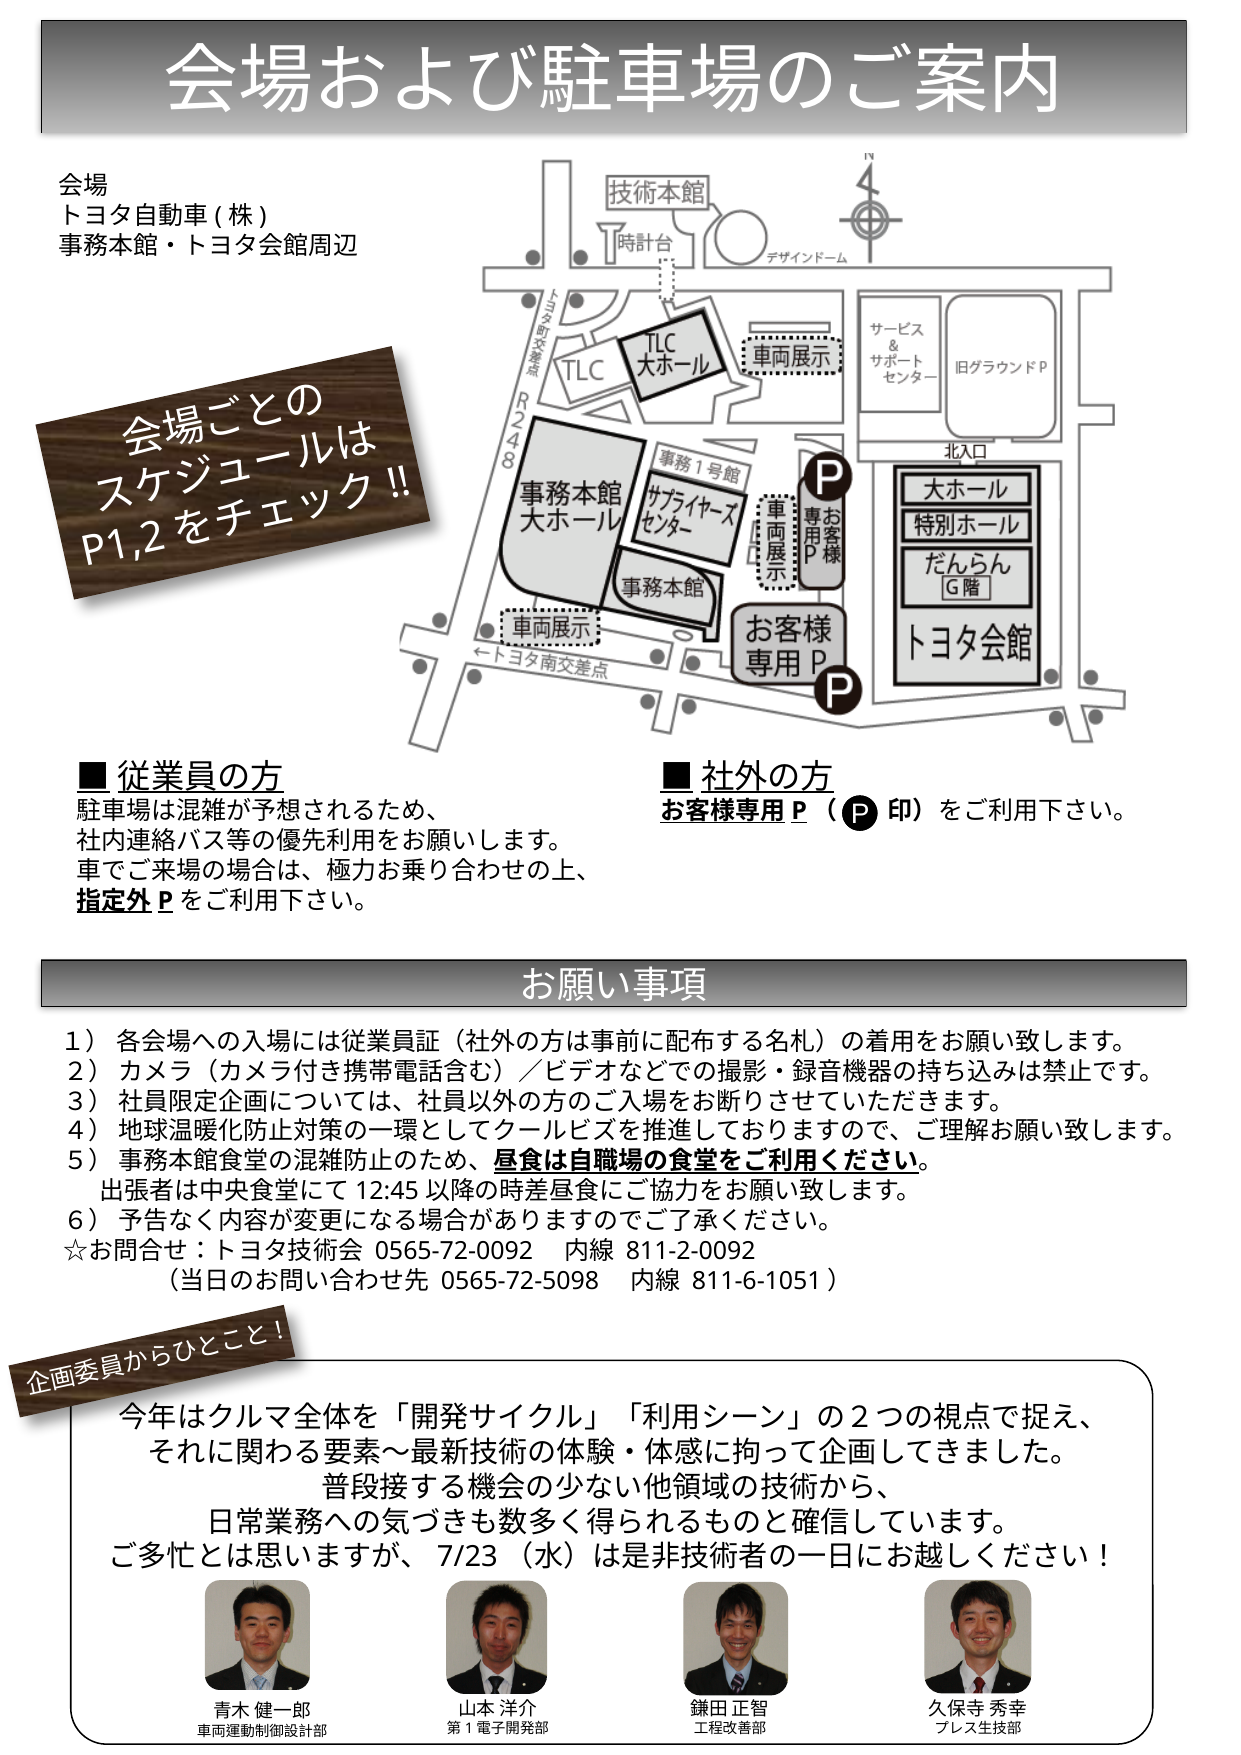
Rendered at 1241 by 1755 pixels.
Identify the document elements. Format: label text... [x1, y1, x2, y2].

text_box 会場 トヨタ自動車(株) 事務本館・トヨタ会館周辺 [52, 162, 394, 283]
text_box 会場および駐車場のご案内 [41, 20, 1187, 133]
picture [204, 1579, 311, 1691]
text_box ■従業員の方 駐車場は混雑が予想されるため、 社内連絡バス等の優先利用をお願いします。 車でご来場の場合は、極力お乗り合わせの上、 指定外Pをご利用下さい。 [70, 747, 626, 929]
text_box 青木 健一郎 車両運動制御設計部 [163, 1691, 361, 1747]
text_box 会場ごとの スケジュールは P1,2をチェック!! [35, 346, 394, 600]
picture [683, 1581, 789, 1696]
text_box 今年はクルマ全体を「開発サイクル」「利用シーン」の２つの視点で捉え、 それに関わる要素～最新技術の体験・体感に拘って企画してきました。 普段接する機会の少ない他領域の技術から、 日常業務への気づきも数多く得られるものと確信しています。 ご多忙とは思いますが、7/23（水）は是非技術者の一日にお越しください！ [127, 1379, 1101, 1610]
text_box 企画委員からひとこと! [8, 1304, 296, 1418]
text_box 久保寺 秀幸プレス生技部 [909, 1689, 1047, 1745]
text_box 鎌田 正智 工程改善部 [661, 1689, 799, 1745]
picture [825, 783, 899, 847]
text_box [70, 1416, 199, 1745]
text_box 山本 洋介 第1電子開発部 [413, 1689, 582, 1745]
text_box ■社外の方 お客様専用P（ 印）をご利用下さい。 [654, 747, 1153, 831]
picture [399, 153, 1135, 754]
picture [445, 1580, 548, 1695]
text_box [296, 1360, 1153, 1745]
text_box １） 各会場への入場には従業員証（社外の方は事前に配布する名札）の着用をお願い致します。 ２） カメラ（カメラ付き携帯電話含む）／ビデオなどでの撮影・録音機器の持ち込みは禁止です。 ３） 社員限定企画については、社員以外の方のご入場をお断りさせていただきます。 ４） 地球温暖化防止対策の一環としてクールビズを推進しておりますので、ご理解お願い致します。 ５） 事務本館食堂の混雑防止のため、昼食は自職場の食堂をご利用ください。 出張者は中央食堂にて12:45以降の時差昼食にご協力をお願い致します。 ６） 予告なく内容が変更になる場合がありますのでご了承ください。 ☆お問合せ：トヨタ技術会 0565-72-0092 内線 811-2-0092 （当日のお問い合わせ先 0565-72-5098 内線 811-6-1051） [23, 1017, 1241, 1302]
text_box お願い事項 [41, 959, 1187, 1007]
picture [924, 1579, 1032, 1694]
